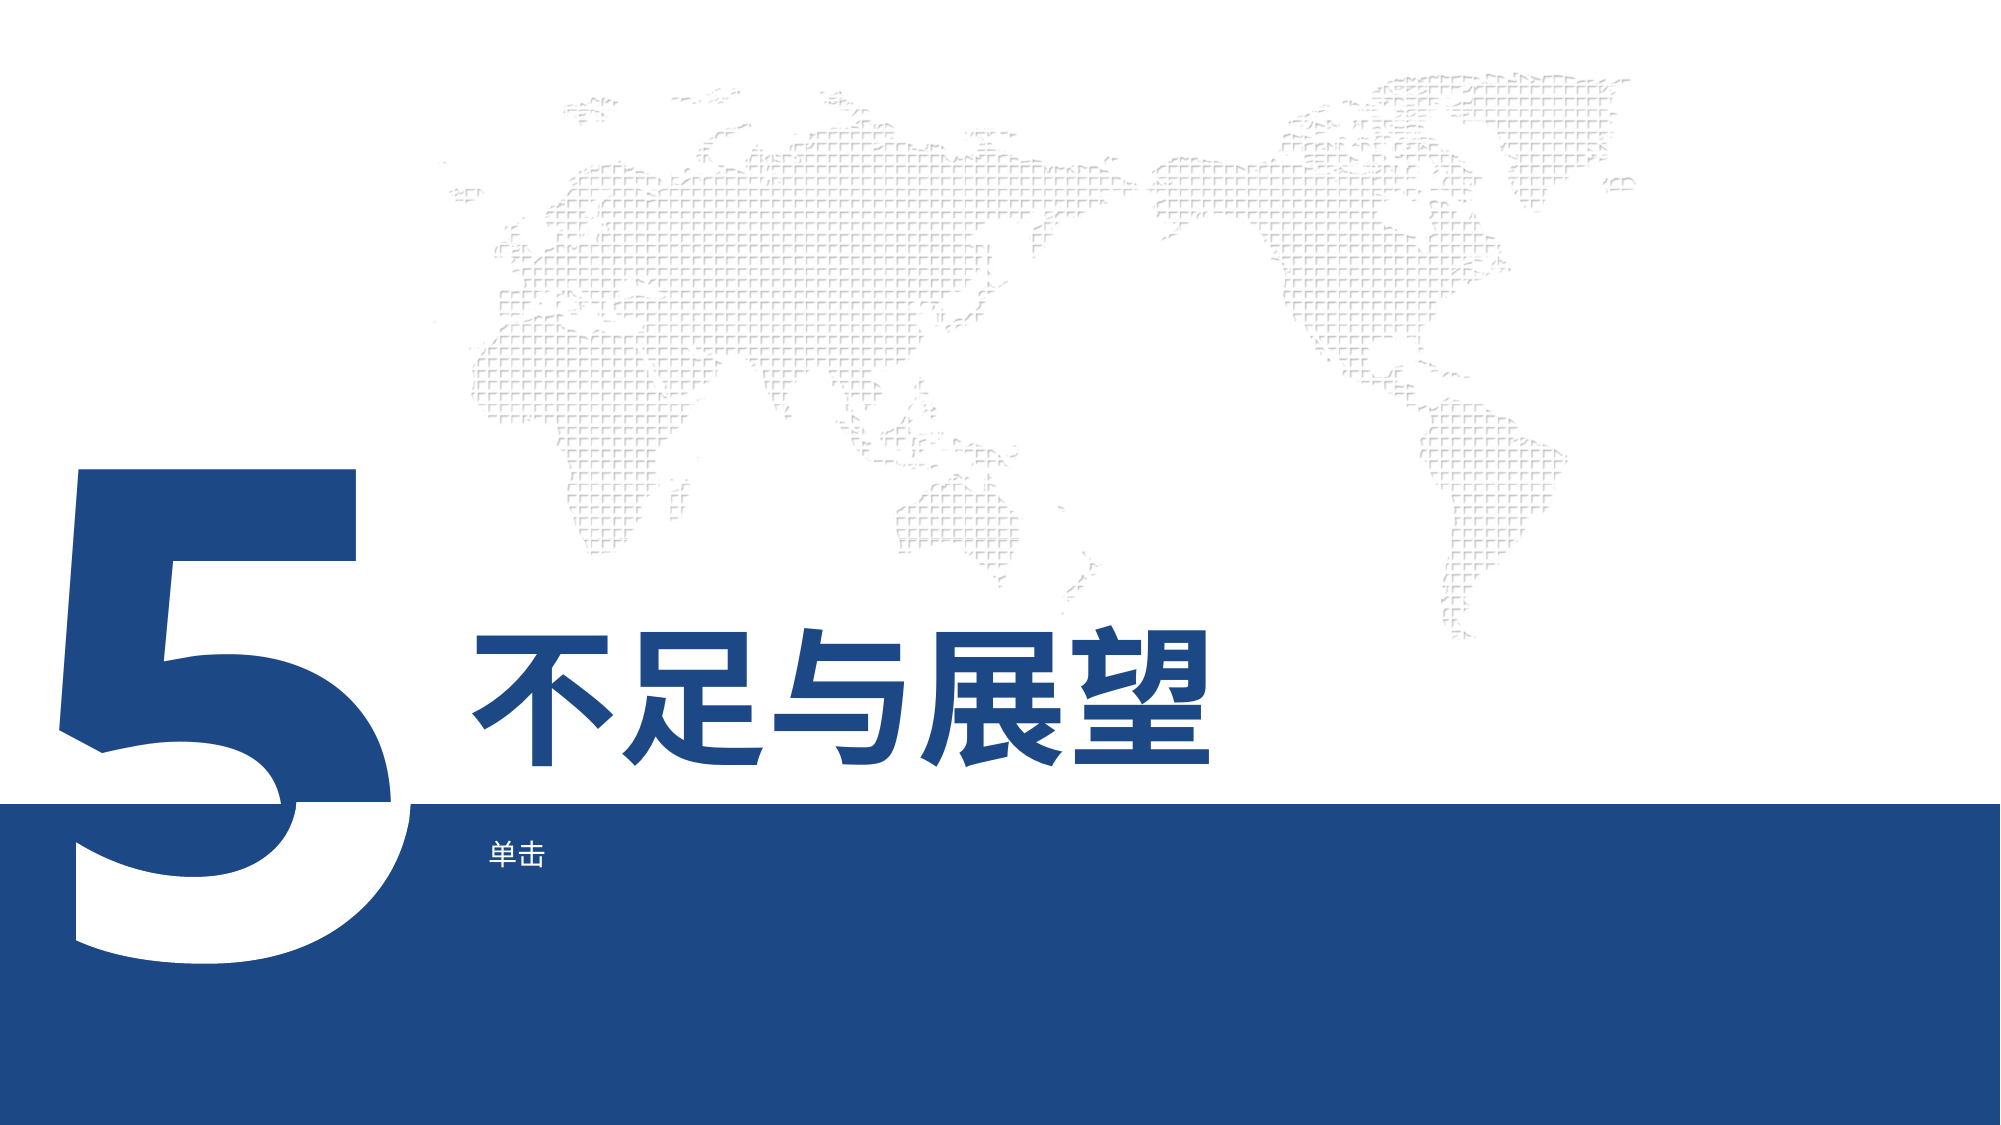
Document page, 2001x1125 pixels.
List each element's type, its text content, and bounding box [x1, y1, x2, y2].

text_box 不足与展望 [453, 682, 1432, 791]
text_box 单击 [473, 822, 1291, 879]
picture [431, 57, 1660, 673]
text_box [246, 804, 2000, 1125]
text_box [76, 802, 411, 964]
text_box 5 [0, 257, 246, 1125]
